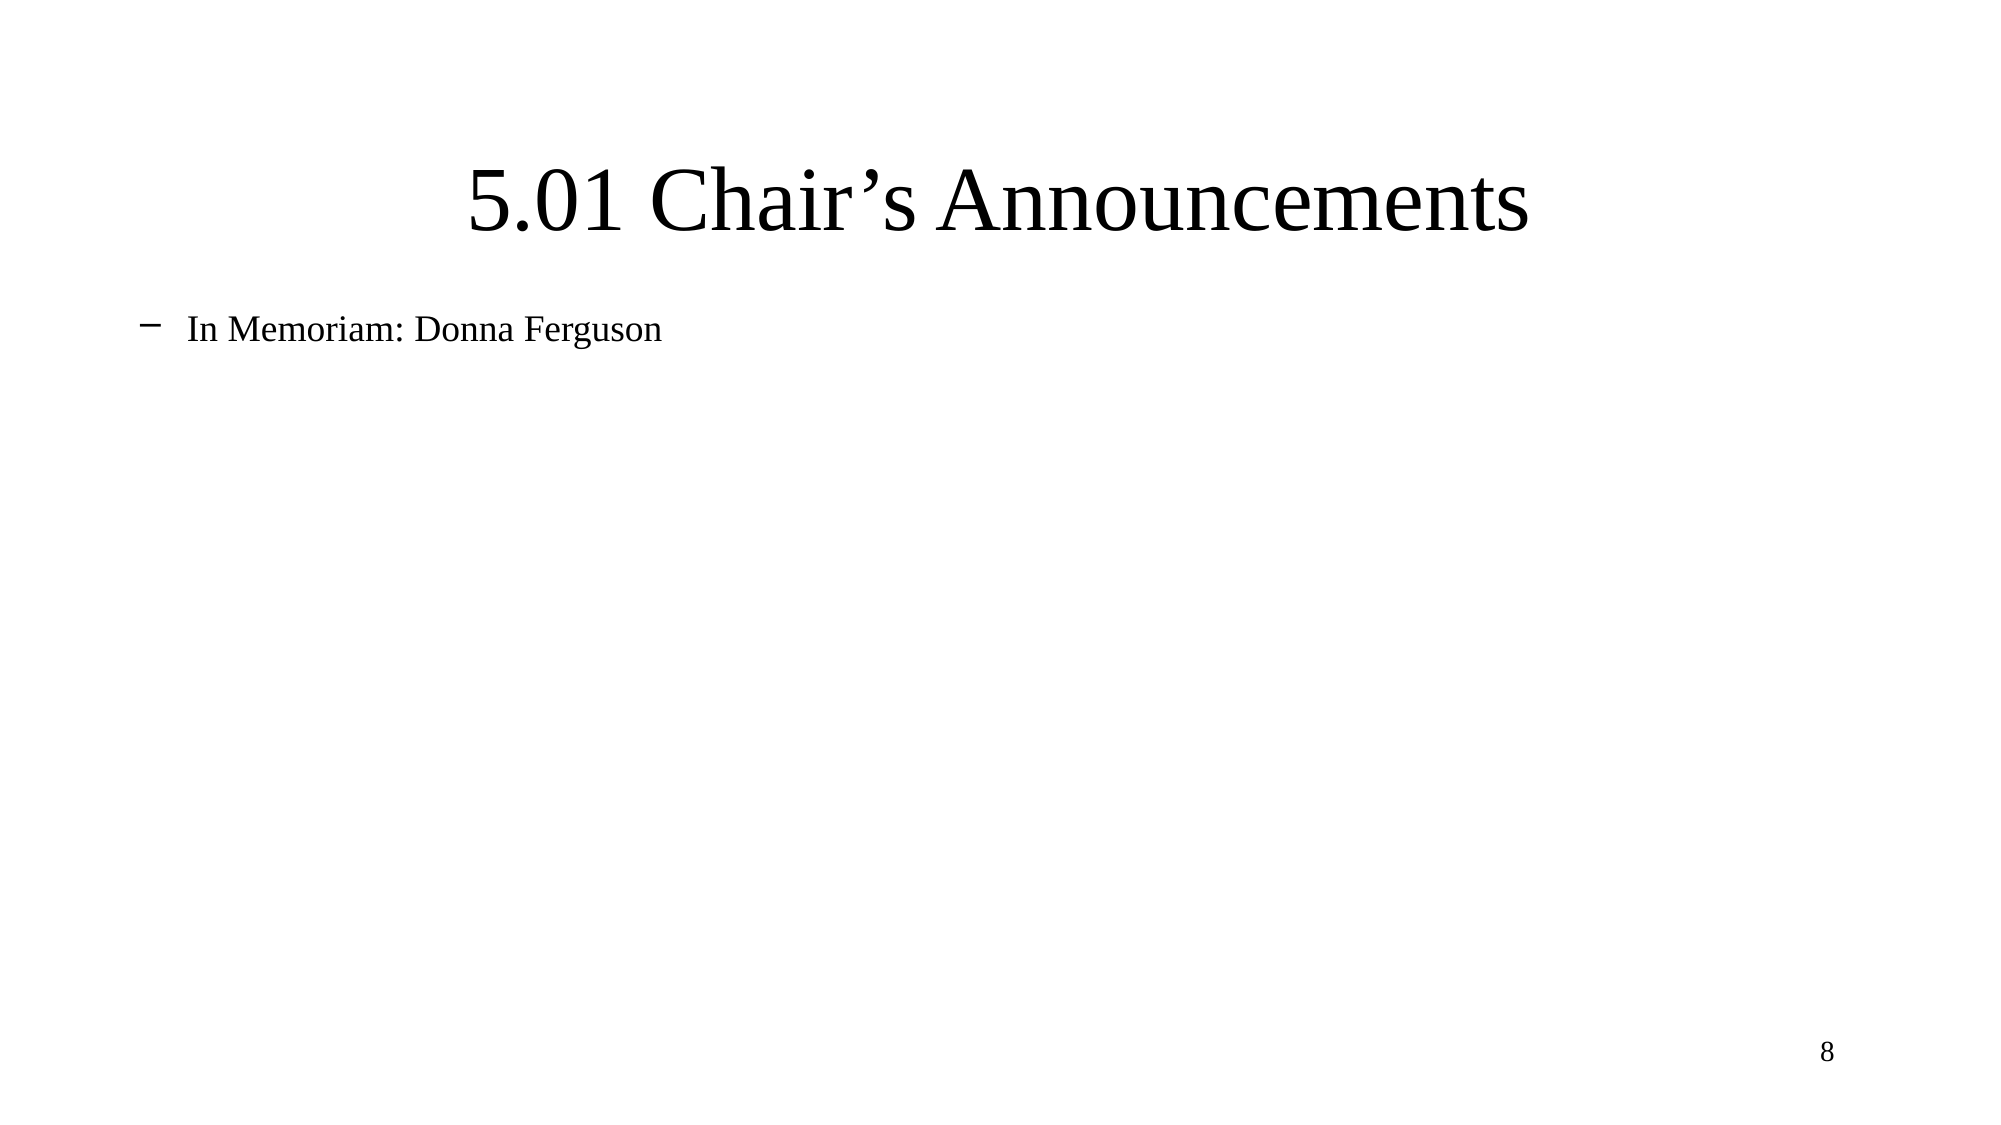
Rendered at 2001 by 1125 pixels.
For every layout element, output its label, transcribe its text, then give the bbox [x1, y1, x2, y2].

slide_number 8 [1433, 1024, 1851, 1101]
list In Memoriam: Donna Ferguson [49, 296, 1913, 972]
title 5.01 Chair’s Announcements [149, 99, 1851, 288]
